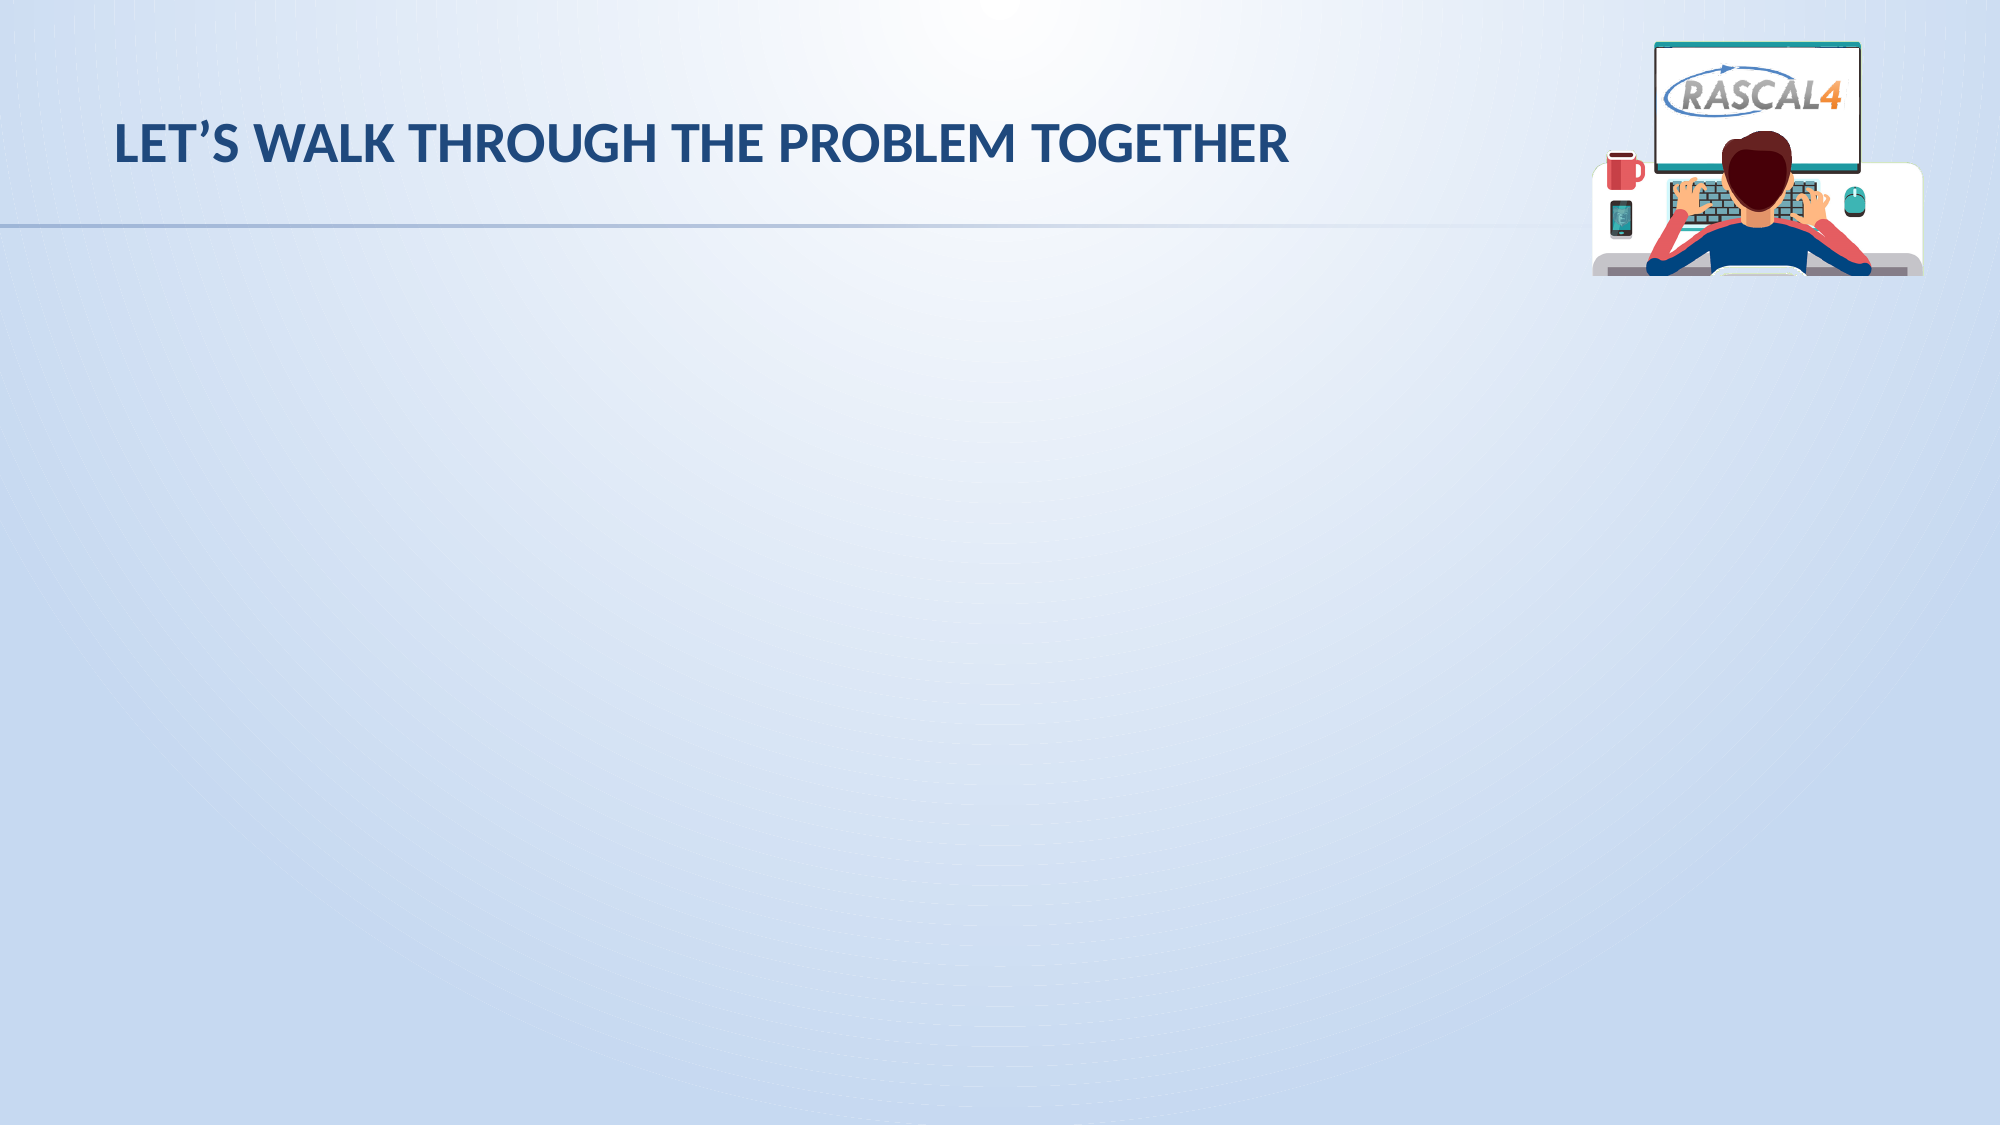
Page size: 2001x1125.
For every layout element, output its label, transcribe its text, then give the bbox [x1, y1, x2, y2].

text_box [1576, 34, 1937, 304]
title Let’s walk through the problem together [99, 45, 1564, 233]
